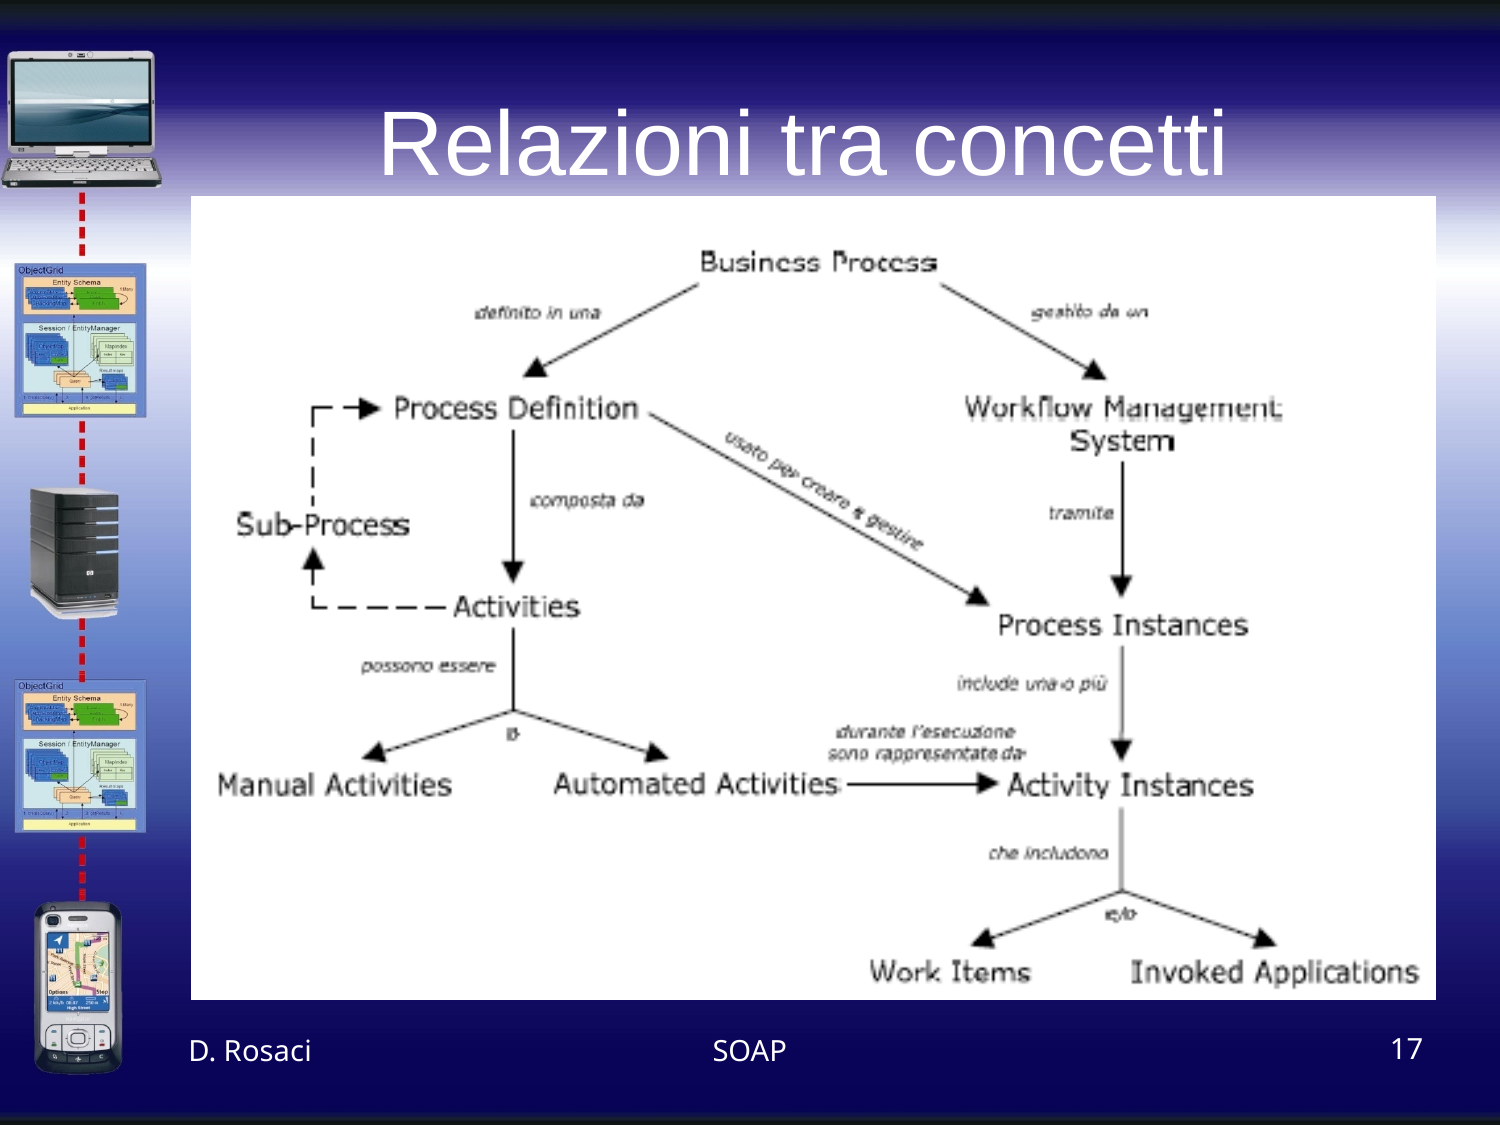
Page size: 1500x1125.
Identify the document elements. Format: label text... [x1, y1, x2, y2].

title Relazioni tra concetti [182, 44, 1426, 233]
picture [0, 0, 1500, 1125]
footer SOAP [512, 1024, 988, 1103]
slide_number D. Rosaci [74, 1024, 426, 1103]
